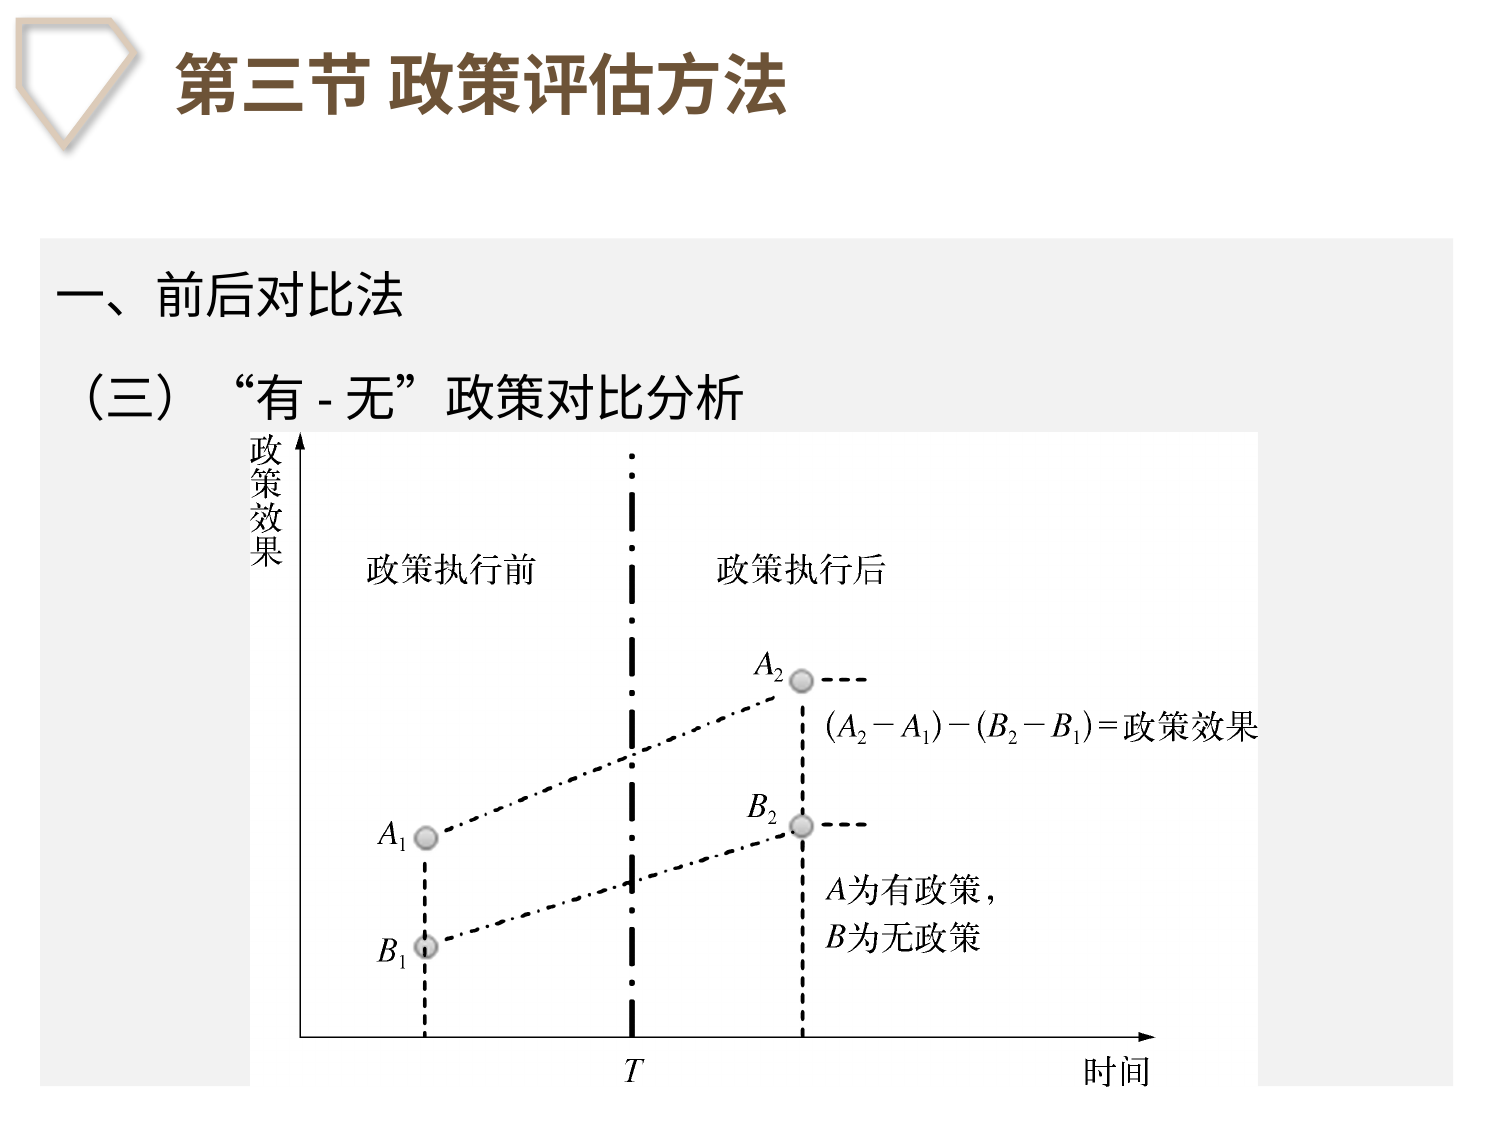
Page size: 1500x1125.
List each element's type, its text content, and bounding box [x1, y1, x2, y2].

title 第三节 政策评估方法 [158, 18, 1456, 159]
list 一、前后对比法 （三）“有-无”政策对比分析 [40, 238, 1454, 1087]
picture [250, 432, 1258, 1087]
